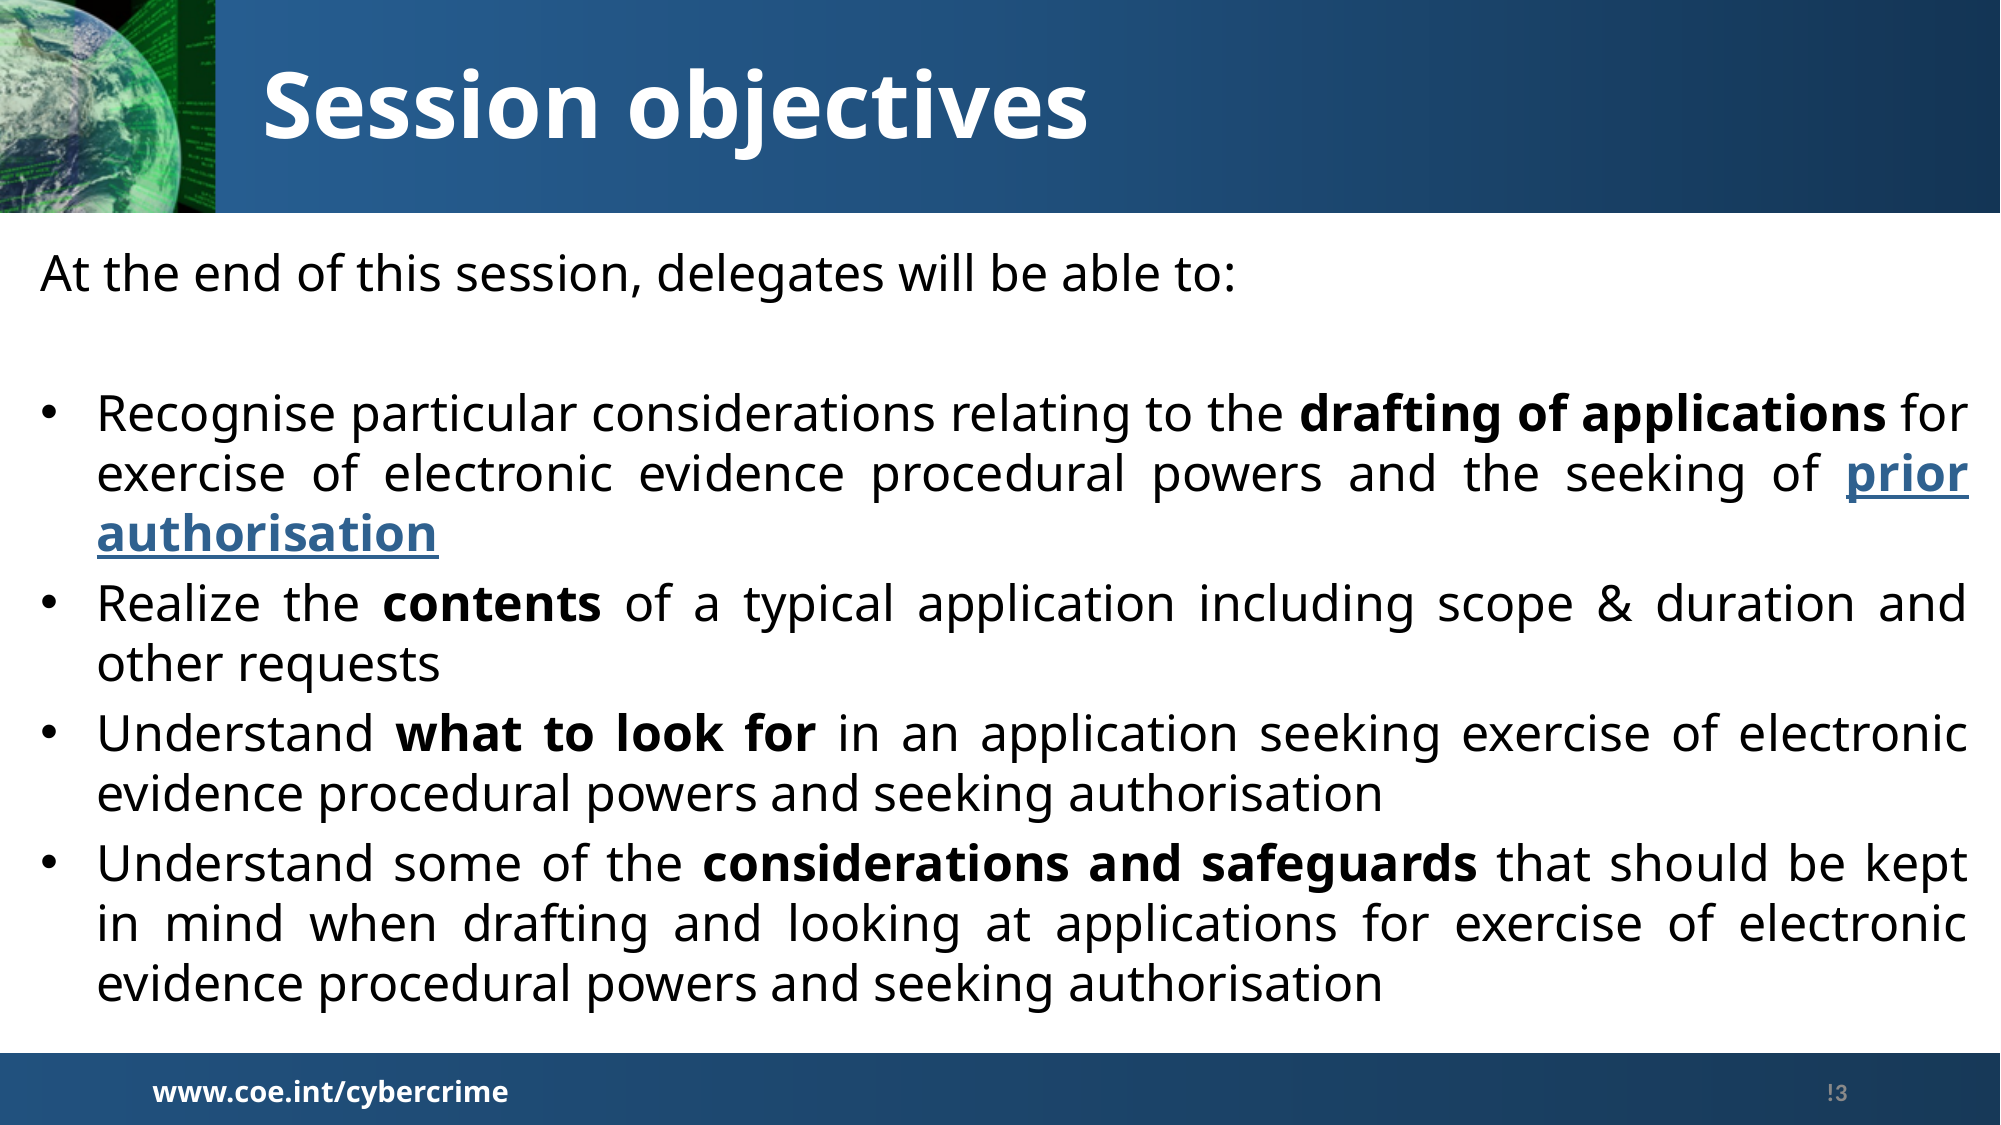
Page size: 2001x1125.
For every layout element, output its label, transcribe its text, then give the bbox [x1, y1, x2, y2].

slide_number www.coe.int/cybercrime [137, 1061, 588, 1121]
title Session objectives [247, 45, 1675, 172]
text_box At the end of this session, delegates will be able to: Recognise particular considerations relating to the drafting of applications for exercise of electronic evidence procedural powers and the seeking of prior authorisation Realize the contents of a typical application including scope & duration and other requests Understand what to look for in an application seeking exercise of electronic evidence procedural powers and seeking authorisation Understand some of the considerations and safeguards that should be kept in mind when drafting and looking at applications for exercise of electronic evidence procedural powers and seeking authorisation [25, 233, 1984, 1036]
slide_number !3 [1412, 1061, 1863, 1121]
picture [0, 0, 2000, 213]
